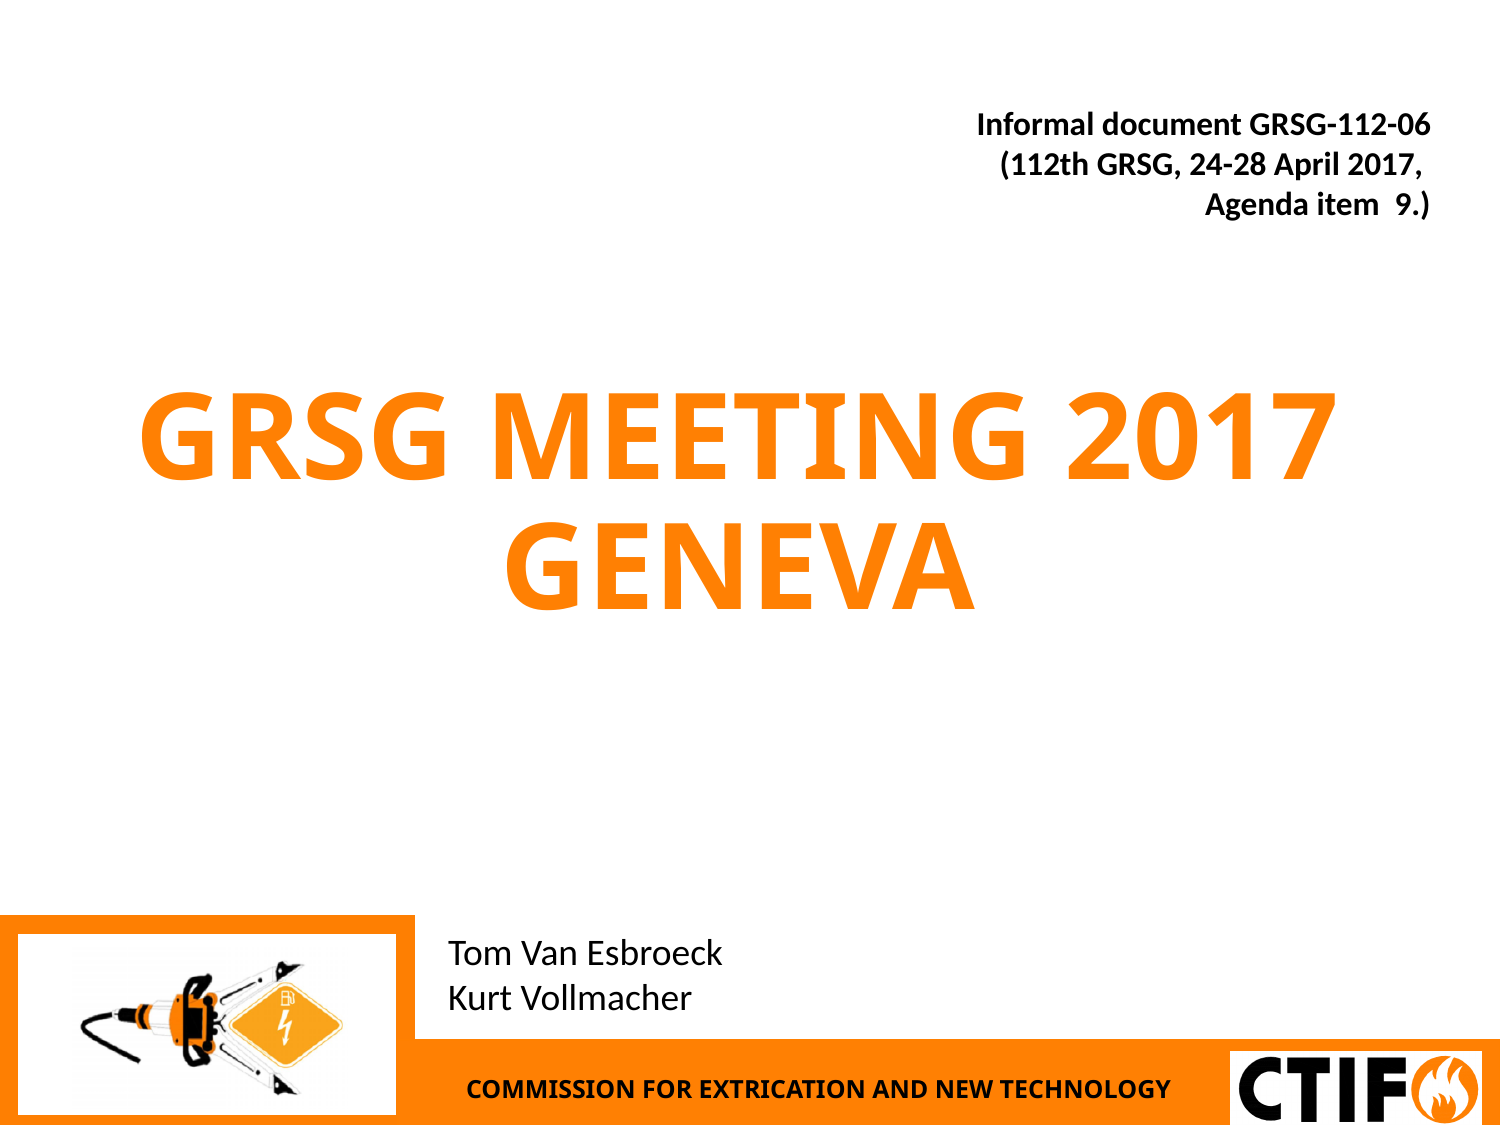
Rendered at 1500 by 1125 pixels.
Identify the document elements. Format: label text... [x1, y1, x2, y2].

picture [1230, 1051, 1482, 1125]
title GRSG MEETING 2017 GENEVA [116, 251, 1359, 643]
text_box Informal document GRSG-112-06 (112th GRSG, 24-28 April 2017, Agenda item 9.) [943, 95, 1446, 230]
text_box Tom Van Esbroeck Kurt Vollmacher [433, 920, 1011, 1025]
picture [67, 940, 348, 1109]
